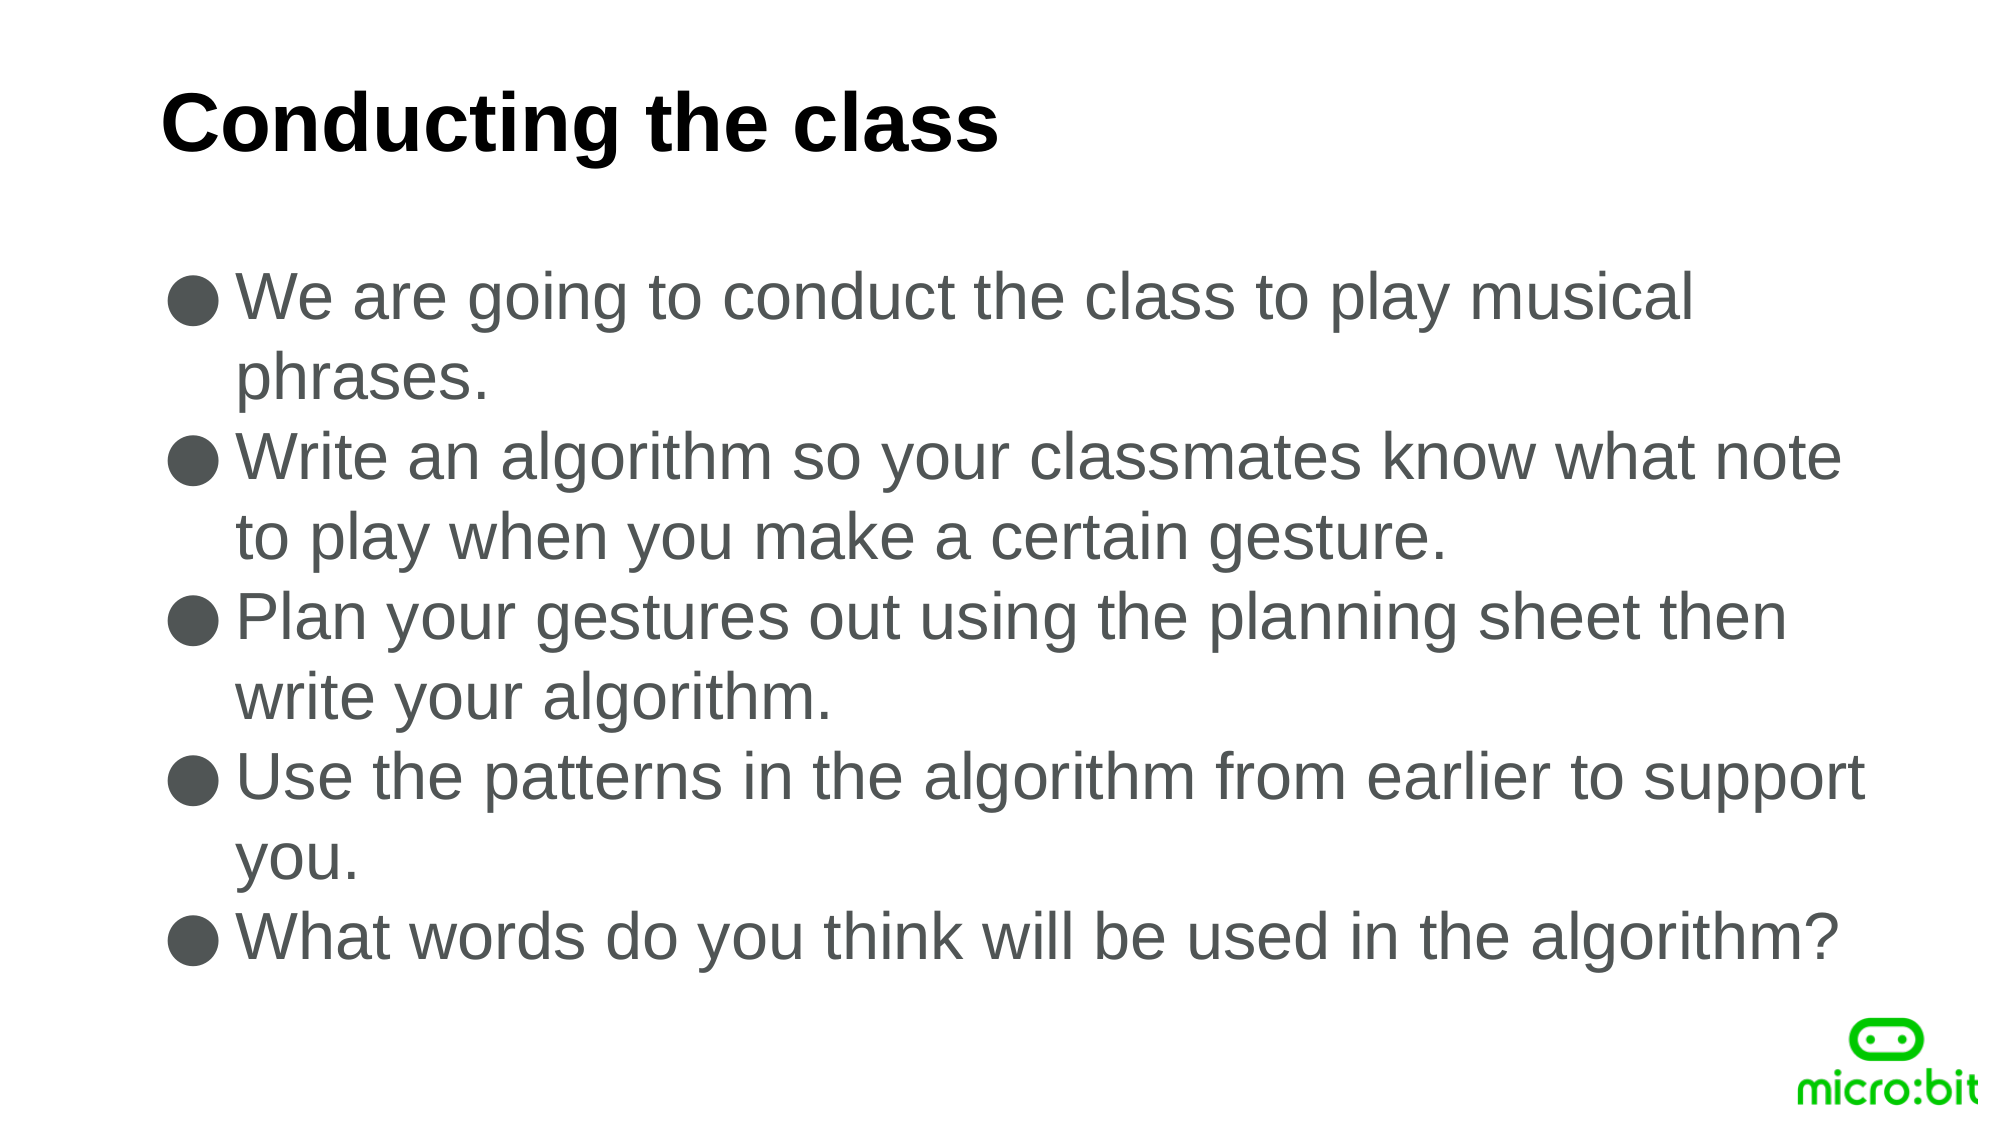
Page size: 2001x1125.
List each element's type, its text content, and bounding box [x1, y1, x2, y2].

text_box Conducting the class We are going to conduct the class to play musical phrases. Write an algorithm so your classmates know what note to play when you make a certain gesture. Plan your gestures out using the planning sheet then write your algorithm. Use the patterns in the algorithm from earlier to support you. What words do you think will be used in the algorithm? [145, 54, 1925, 878]
picture [1797, 1017, 1978, 1106]
